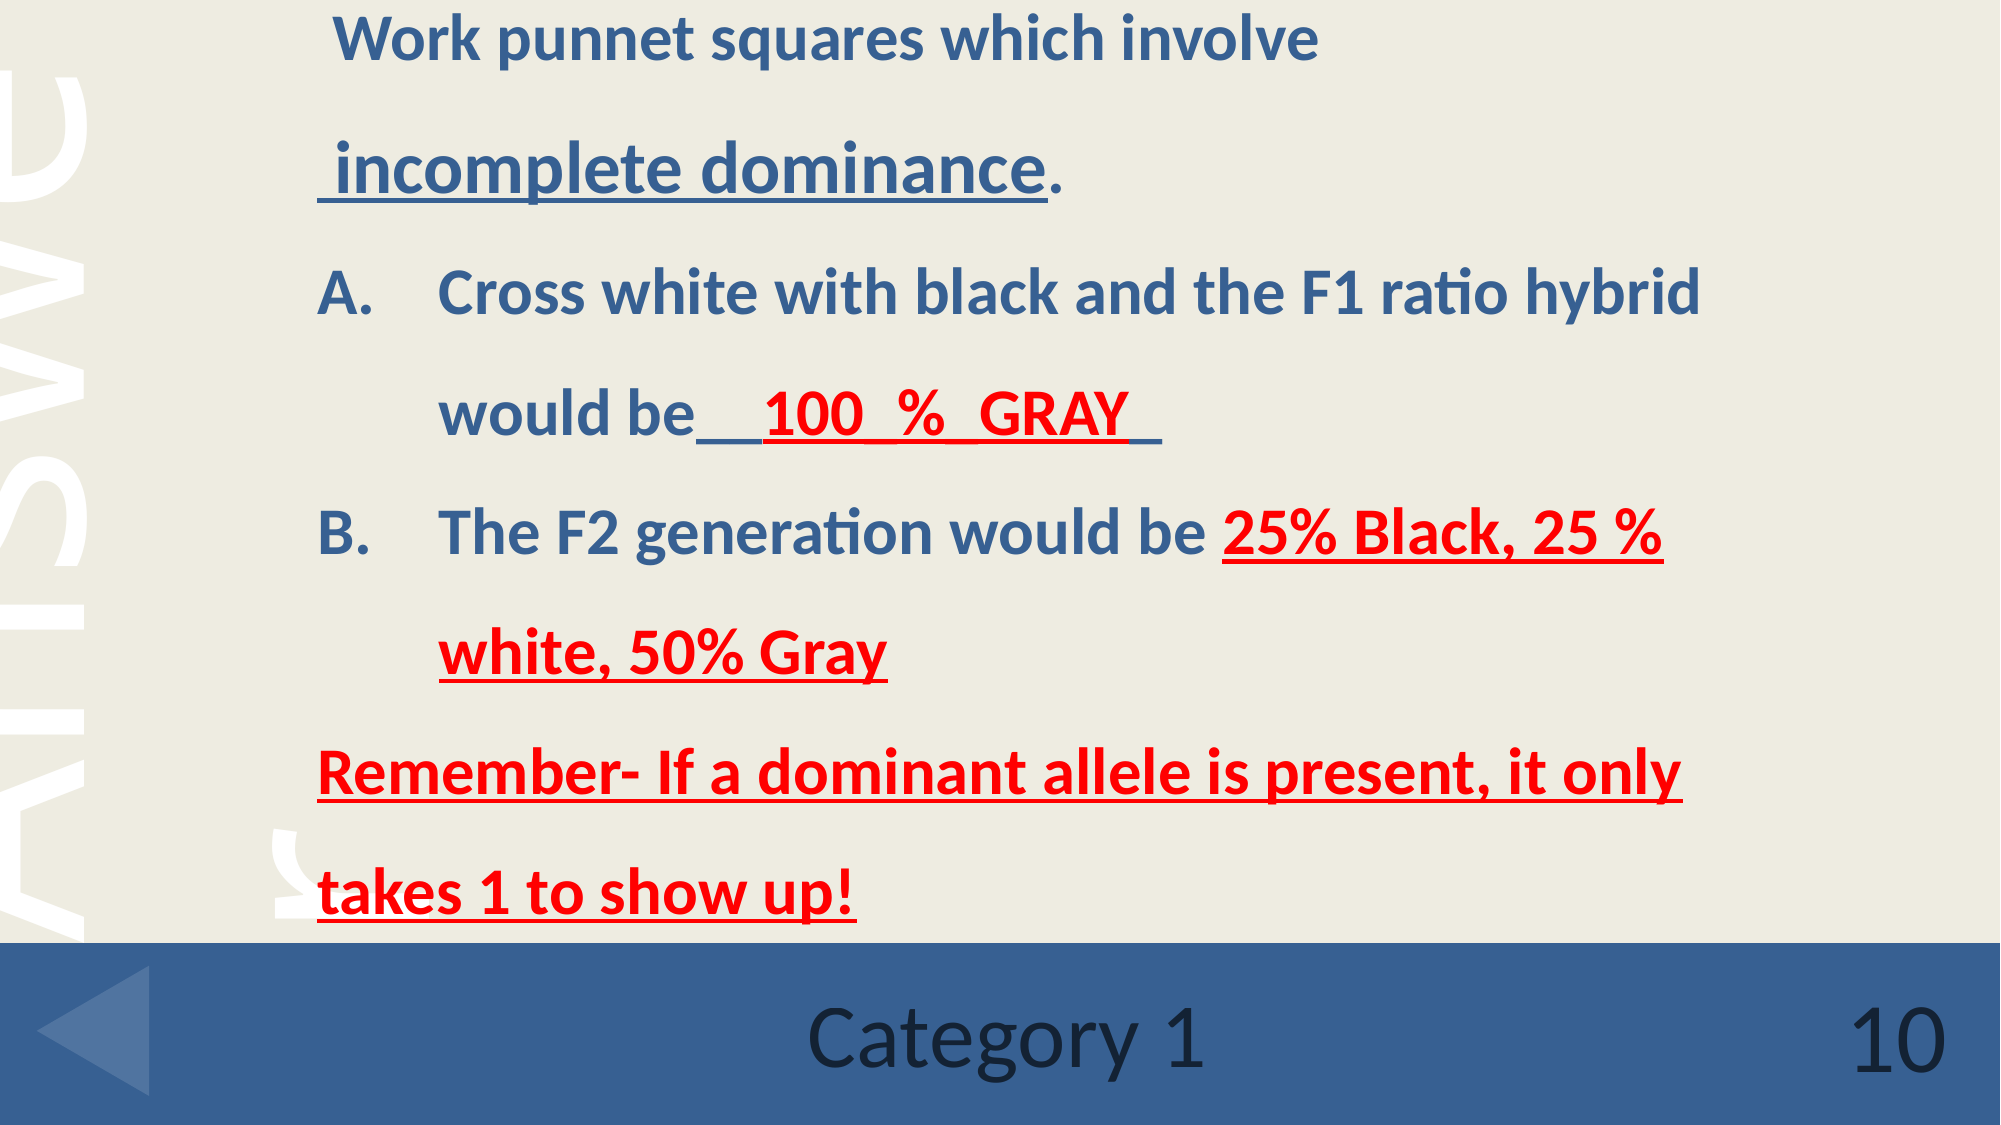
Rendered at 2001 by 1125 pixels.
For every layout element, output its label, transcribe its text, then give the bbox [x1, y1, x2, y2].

title Category 1 [107, 937, 1908, 1125]
list 10 [1908, 967, 1963, 1097]
list Work punnet squares which involve incomplete dominance. Cross white with black and the F1 ratio hybrid would be__100_%_GRAY_ The F2 generation would be 25% Black, 25 % white, 50% Gray Remember- If a dominant allele is present, it only takes 1 to show up! [302, 126, 1760, 835]
